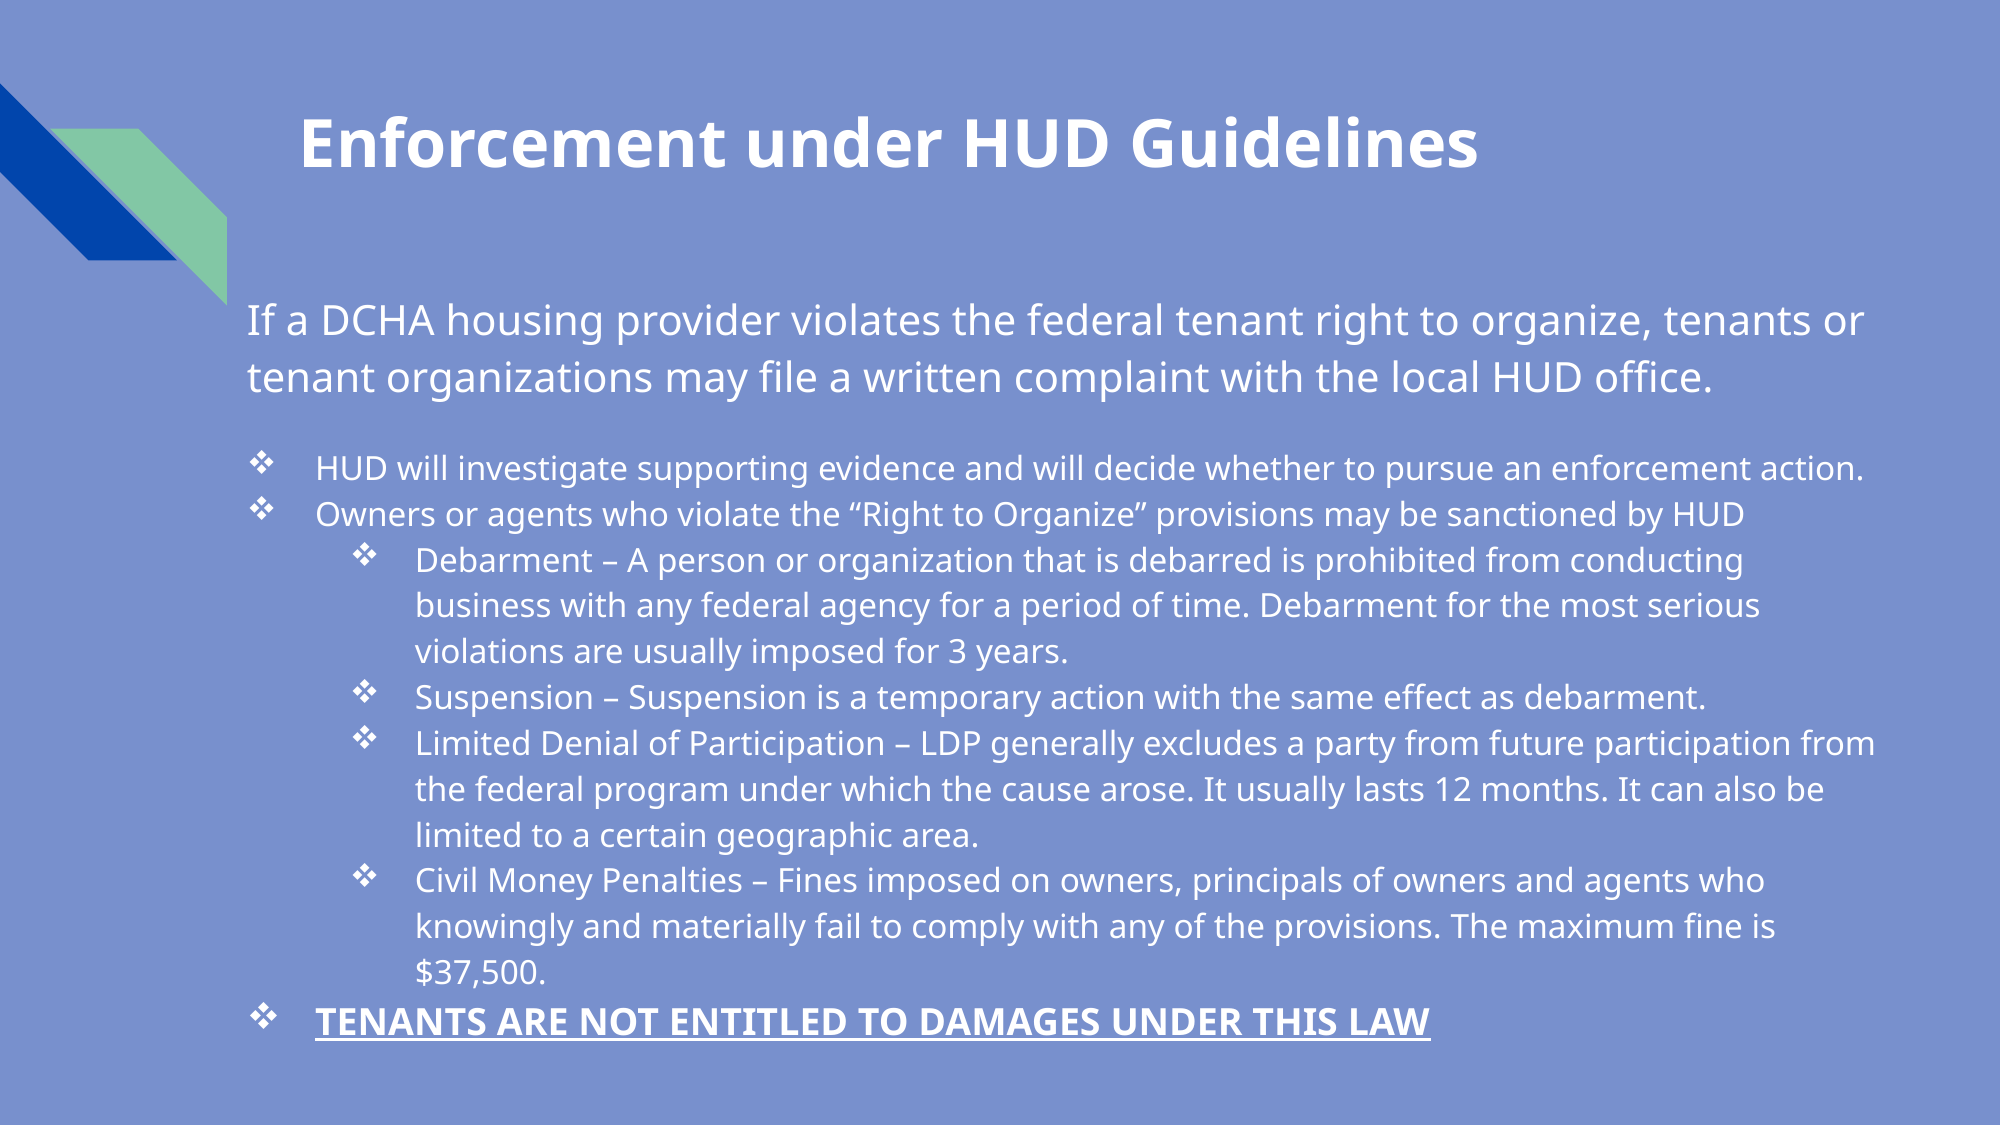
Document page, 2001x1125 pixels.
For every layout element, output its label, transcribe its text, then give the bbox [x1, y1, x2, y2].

list If a DCHA housing provider violates the federal tenant right to organize, tenants or tenant organizations may file a written complaint with the local HUD office. HUD will investigate supporting evidence and will decide whether to pursue an enforcement action. Owners or agents who violate the “Right to Organize” provisions may be sanctioned by HUD Debarment – A person or organization that is debarred is prohibited from conducting business with any federal agency for a period of time. Debarment for the most serious violations are usually imposed for 3 years. Suspension – Suspension is a temporary action with the same effect as debarment. Limited Denial of Participation – LDP generally excludes a party from future participation from the federal program under which the cause arose. It usually lasts 12 months. It can also be limited to a certain geographic area. Civil Money Penalties – Fines imposed on owners, principals of owners and agents who knowingly and materially fail to comply with any of the provisions. The maximum fine is $37,500. TENANTS ARE NOT ENTITLED TO DAMAGES UNDER THIS LAW [200, 270, 1897, 1093]
title Enforcement under HUD Guidelines [283, 86, 1824, 233]
